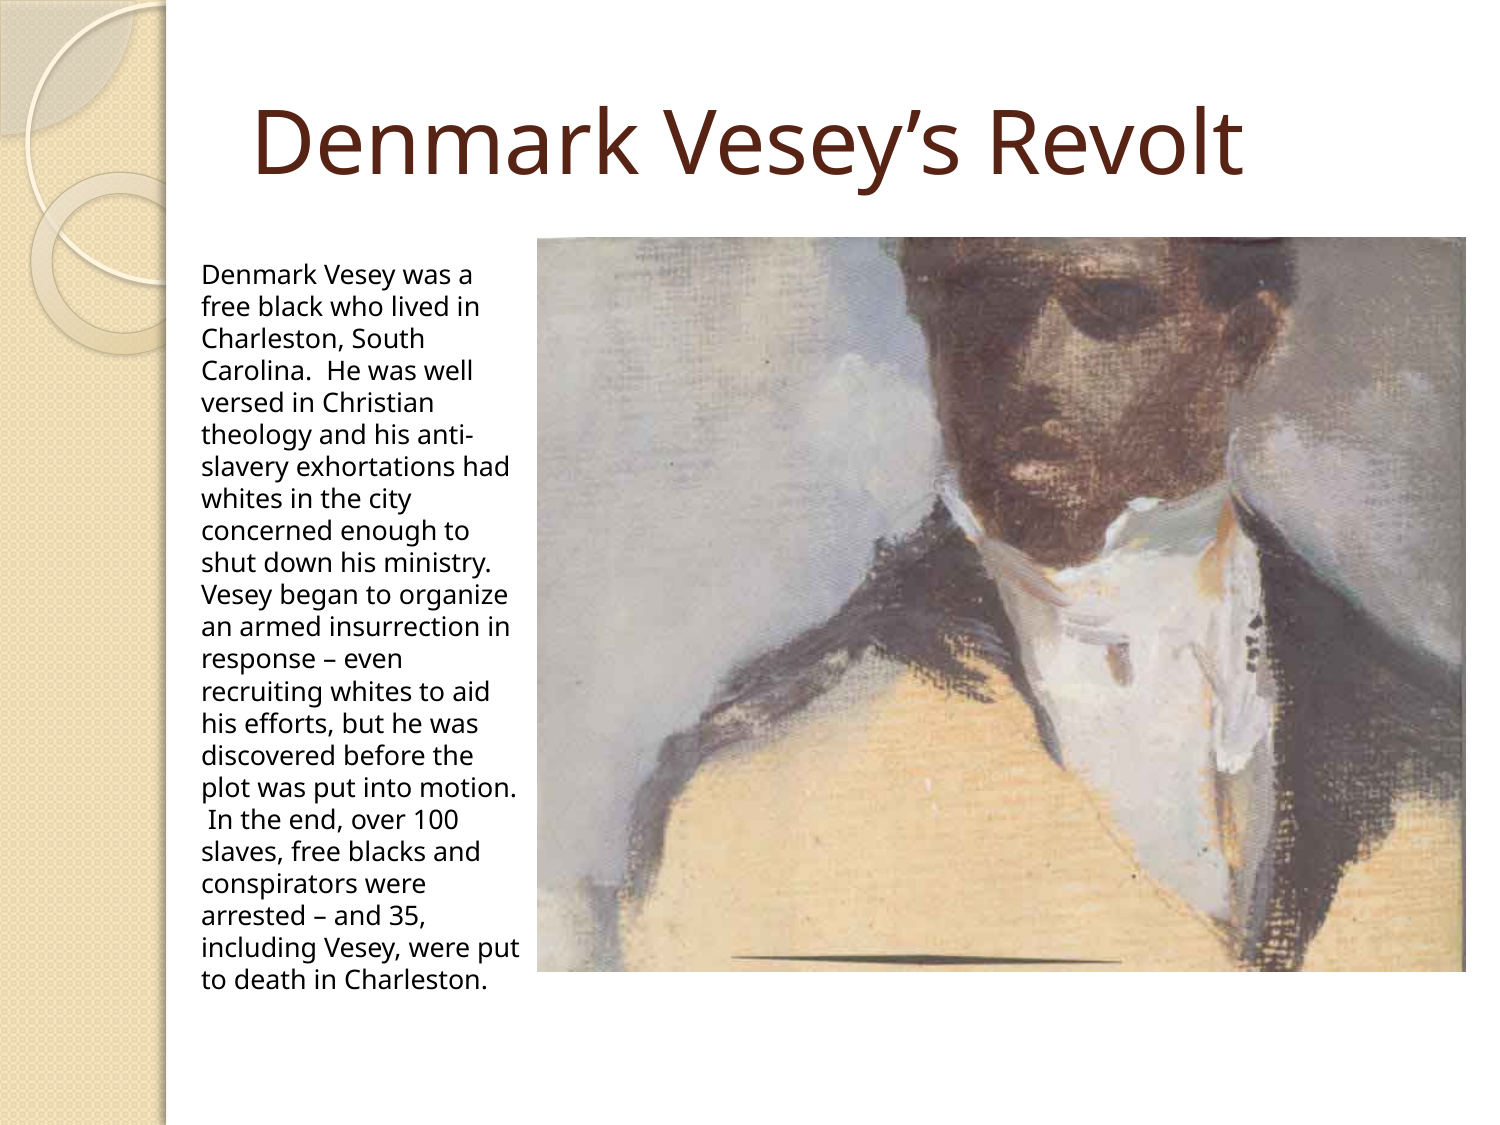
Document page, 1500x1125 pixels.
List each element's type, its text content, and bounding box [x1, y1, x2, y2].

title Denmark Vesey’s Revolt [235, 45, 1466, 233]
list Denmark Vesey was a free black who lived in Charleston, South Carolina. He was well versed in Christian theology and his anti-slavery exhortations had whites in the city concerned enough to shut down his ministry. Vesey began to organize an armed insurrection in response – even recruiting whites to aid his efforts, but he was discovered before the plot was put into motion. In the end, over 100 slaves, free blacks and conspirators were arrested – and 35, including Vesey, were put to death in Charleston. [174, 249, 538, 1015]
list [537, 237, 1466, 972]
